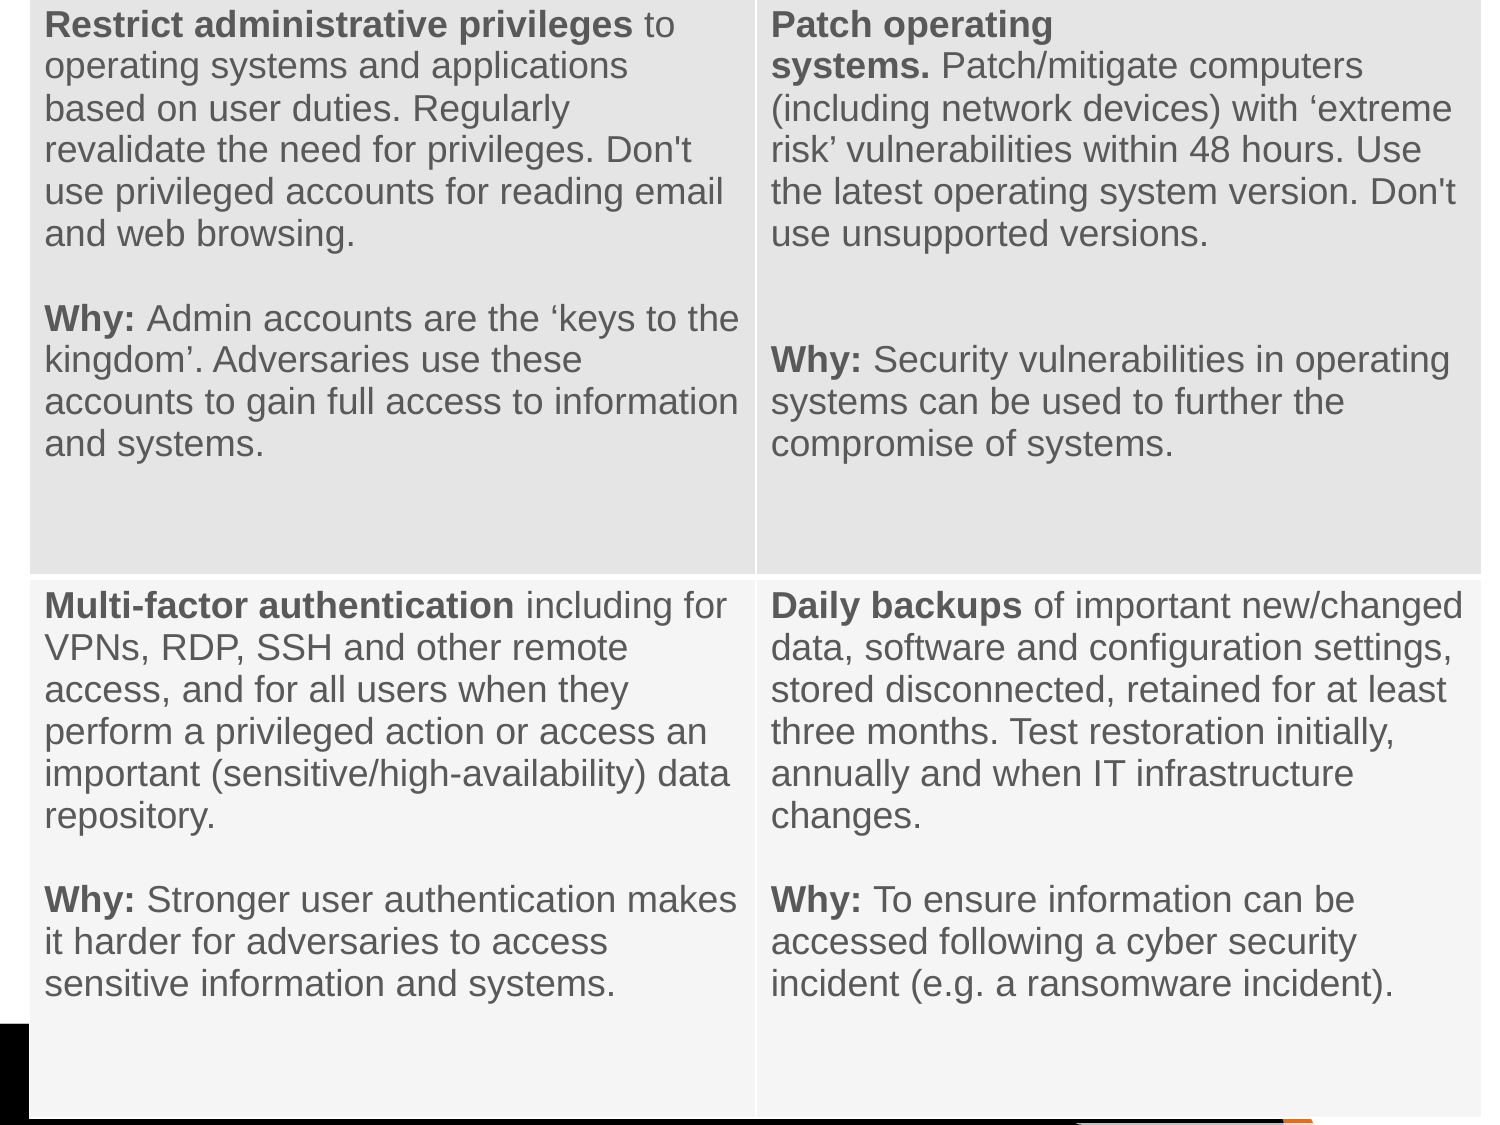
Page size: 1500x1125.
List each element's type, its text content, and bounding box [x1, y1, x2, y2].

table_cell Daily backups of important new/changed data, software and configuration settings, stored disconnected, retained for at least three months. Test restoration initially, annually and when IT infrastructure changes. Why: To ensure information can be accessed following a cyber security incident (e.g. a ransomware incident). [757, 580, 1481, 1117]
table_cell Multi-factor authentication including for VPNs, RDP, SSH and other remote access, and for all users when they perform a privileged action or access an important (sensitive/high-availability) data repository. Why: Stronger user authentication makes it harder for adversaries to access sensitive information and systems. [30, 580, 755, 1117]
table_header Patch operating systems. Patch/mitigate computers (including network devices) with ‘extreme risk’ vulnerabilities within 48 hours. Use the latest operating system version. Don't use unsupported versions. Why: Security vulnerabilities in operating systems can be used to further the compromise of systems. [757, 0, 1481, 574]
picture [0, 1023, 1468, 1125]
table_header Restrict administrative privileges to operating systems and applications based on user duties. Regularly revalidate the need for privileges. Don't use privileged accounts for reading email and web browsing. Why: Admin accounts are the ‘keys to the kingdom’. Adversaries use these accounts to gain full access to information and systems. [30, 0, 755, 574]
